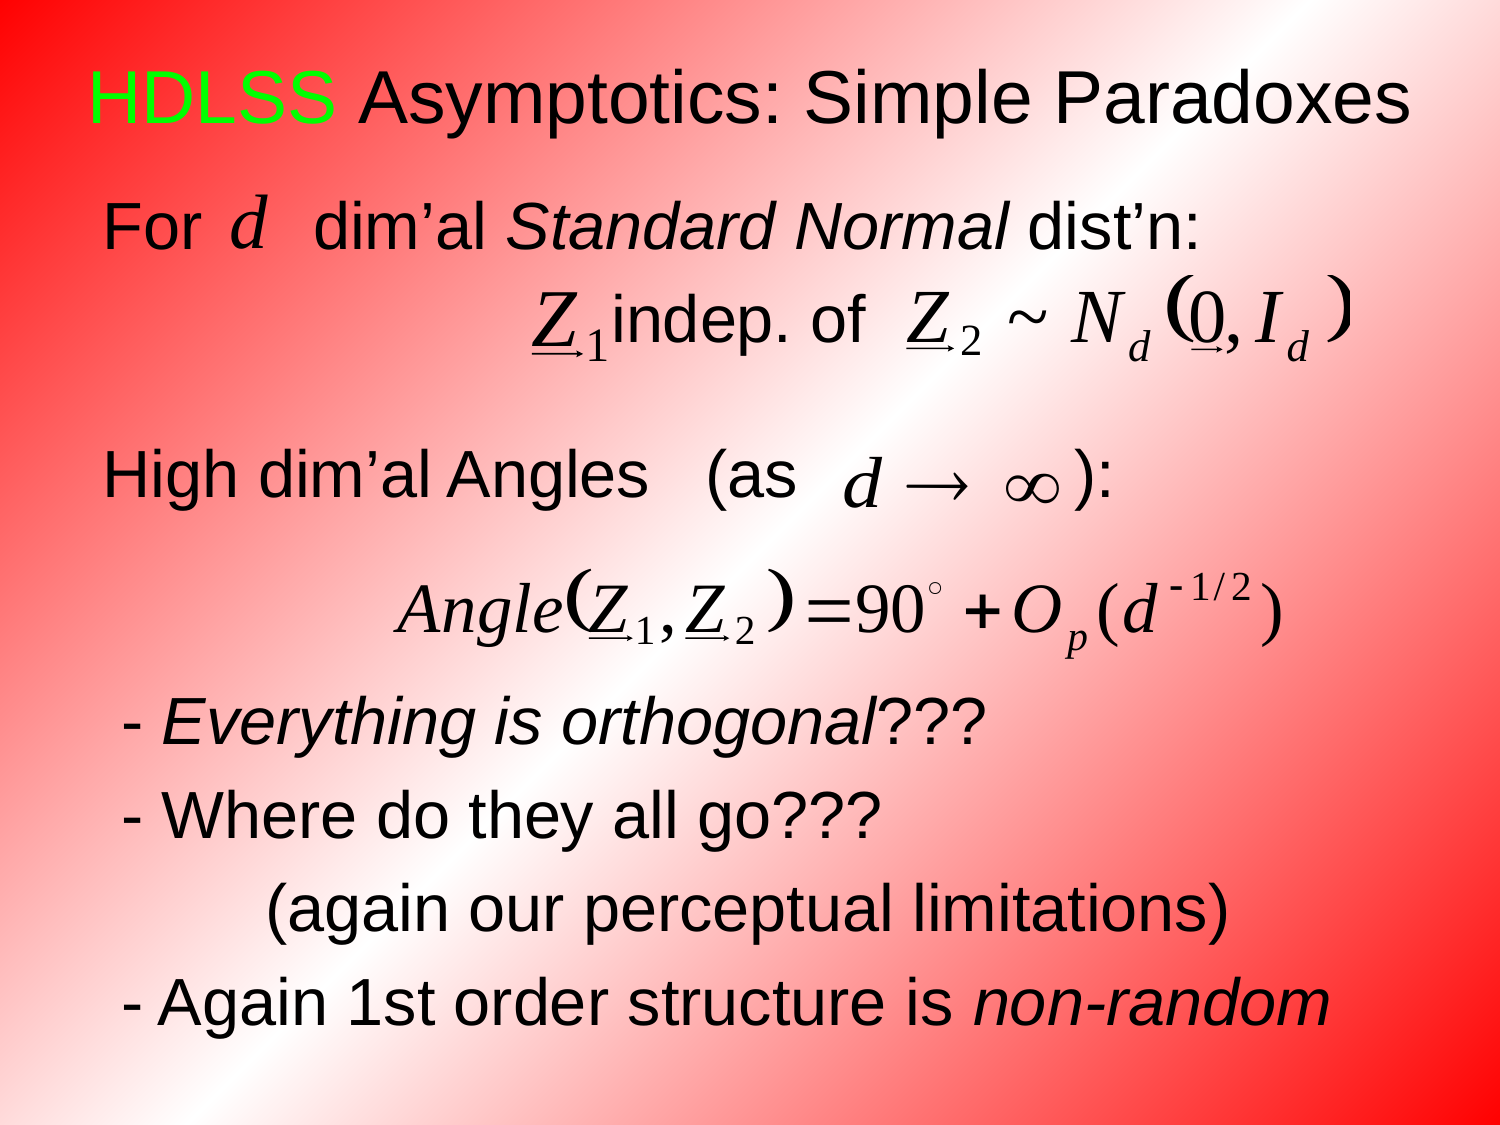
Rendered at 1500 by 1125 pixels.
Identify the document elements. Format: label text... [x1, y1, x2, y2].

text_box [899, 274, 1351, 371]
list For dim’al Standard Normal dist’n: indep. of High dim’al Angles (as ): - Everything is orthogonal??? - Where do they all go??? (again our perceptual limitations) - Again 1st order structure is non-random [87, 174, 1409, 1088]
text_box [387, 561, 1290, 665]
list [837, 449, 1068, 517]
title HDLSS Asymptotics: Simple Paradoxes [62, 24, 1438, 163]
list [224, 187, 284, 259]
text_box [524, 274, 615, 372]
